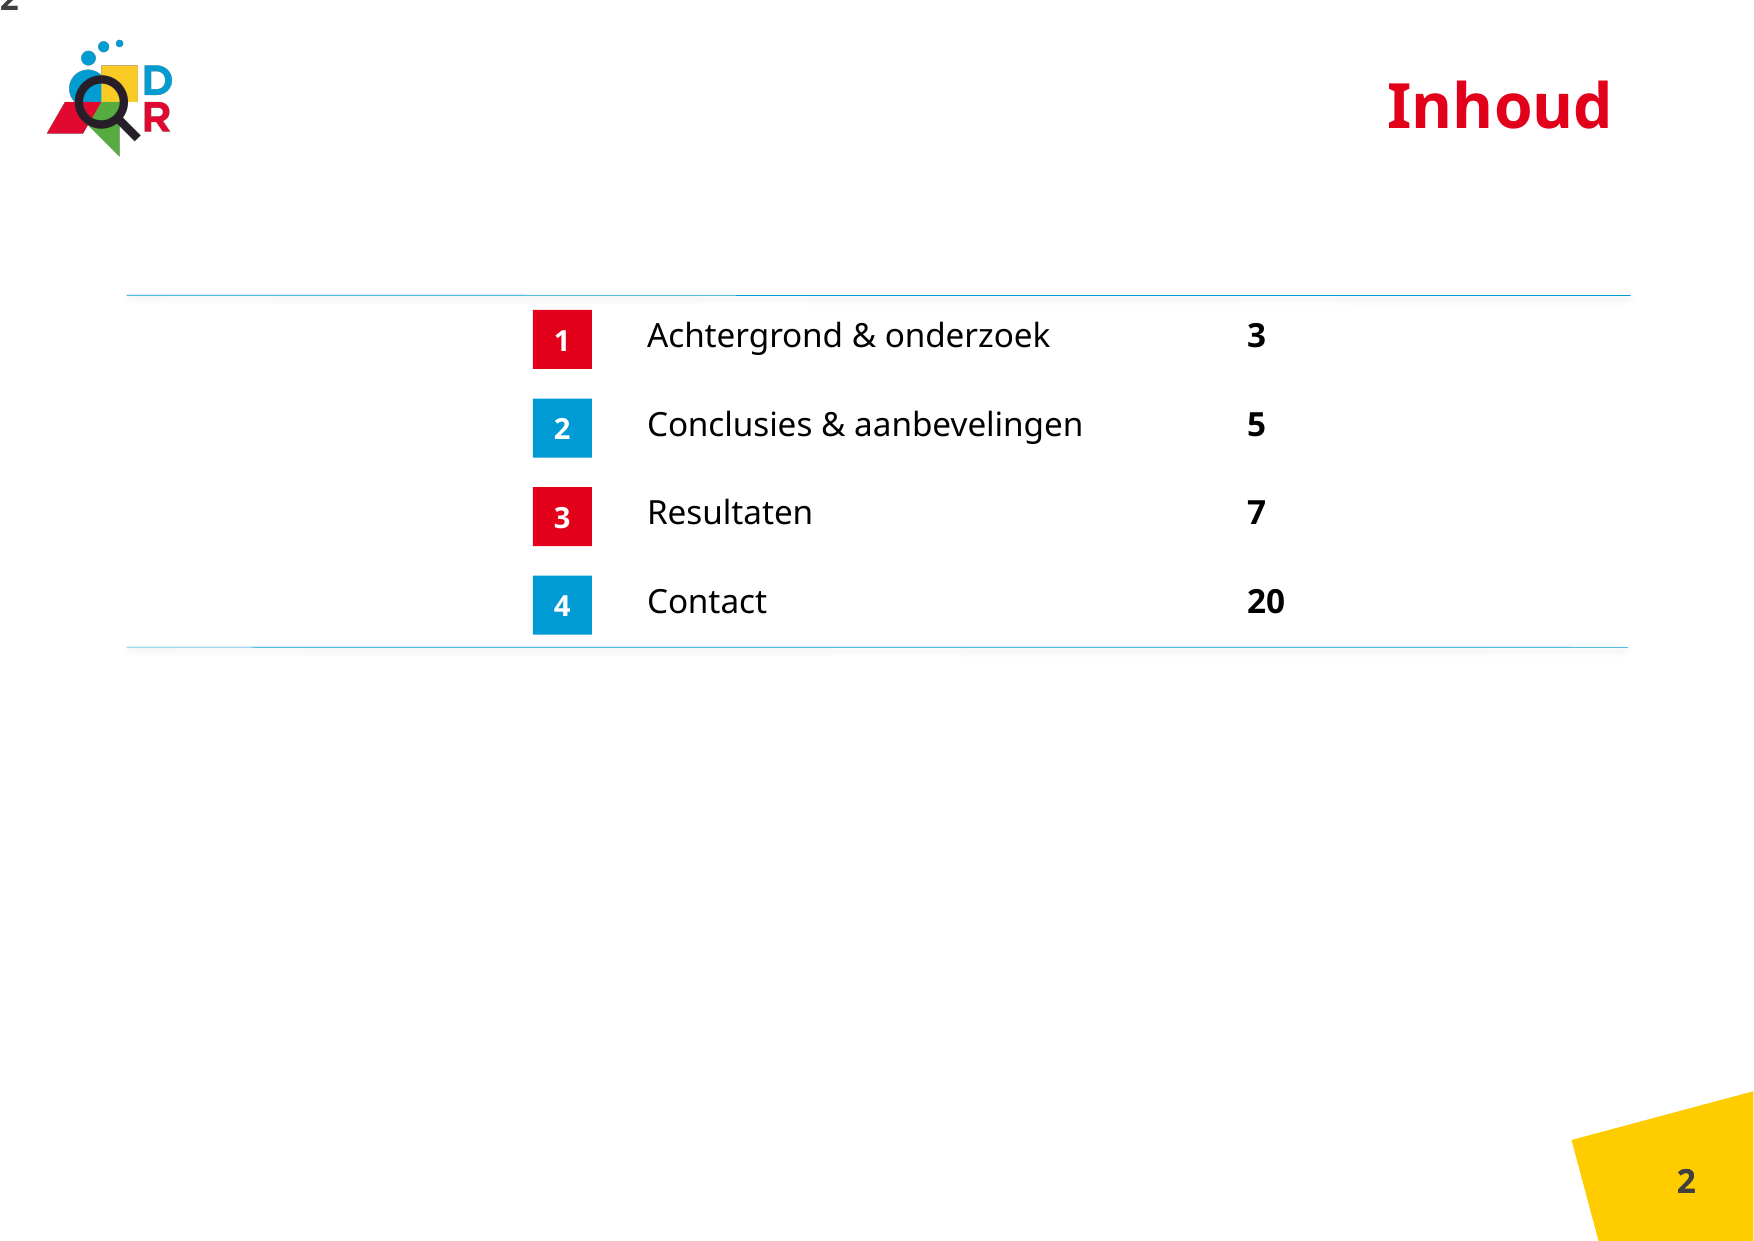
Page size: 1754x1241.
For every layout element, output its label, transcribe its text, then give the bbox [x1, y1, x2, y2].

text_box Conclusies & aanbevelingen 5 [647, 398, 1631, 443]
text_box 3 [532, 487, 592, 547]
text_box Resultaten 7 [647, 487, 1631, 532]
text_box Achtergrond & onderzoek 3 [647, 309, 1631, 355]
text_box 4 [532, 575, 592, 635]
picture [45, 38, 175, 160]
title Inhoud [383, 58, 1628, 292]
text_box 1 [532, 309, 592, 369]
text_box 2 [532, 398, 592, 458]
text_box 2 [1625, 1149, 1716, 1217]
text_box Contact 20 [647, 575, 1631, 620]
